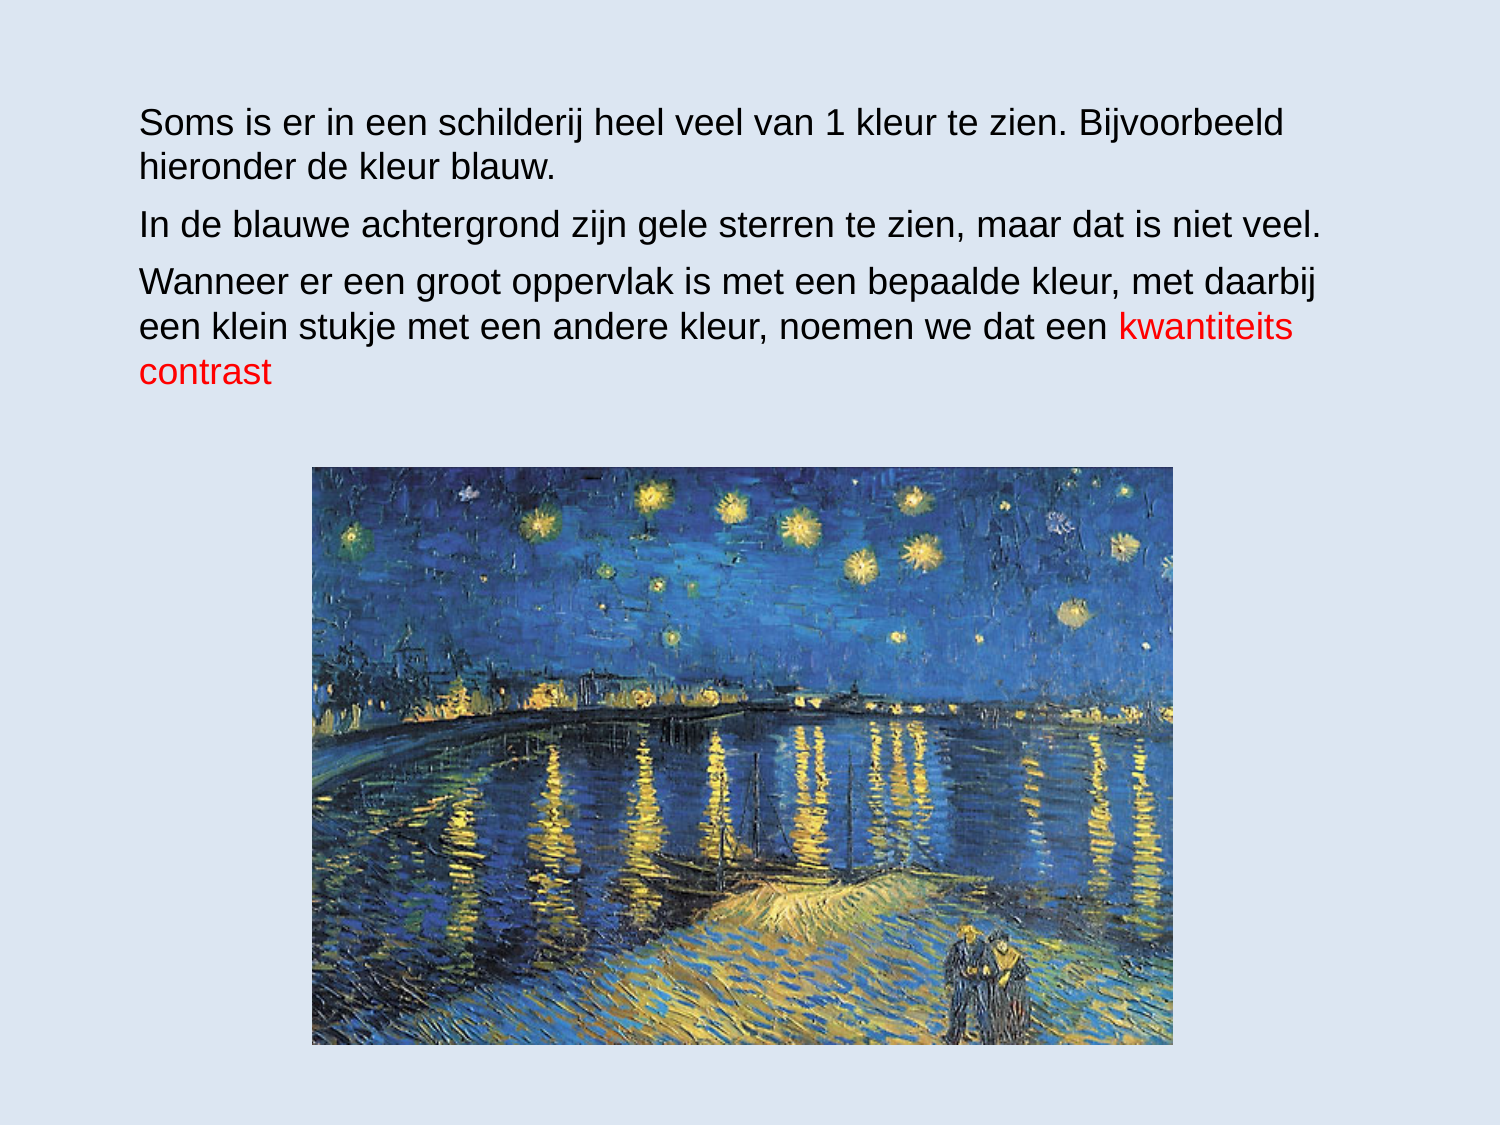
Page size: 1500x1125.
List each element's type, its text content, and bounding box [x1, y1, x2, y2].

picture [312, 467, 1173, 1045]
text_box Soms is er in een schilderij heel veel van 1 kleur te zien. Bijvoorbeeld hieronder de kleur blauw. In de blauwe achtergrond zijn gele sterren te zien, maar dat is niet veel. Wanneer er een groot oppervlak is met een bepaalde kleur, met daarbij een klein stukje met een andere kleur, noemen we dat een kwantiteits contrast [123, 90, 1353, 400]
